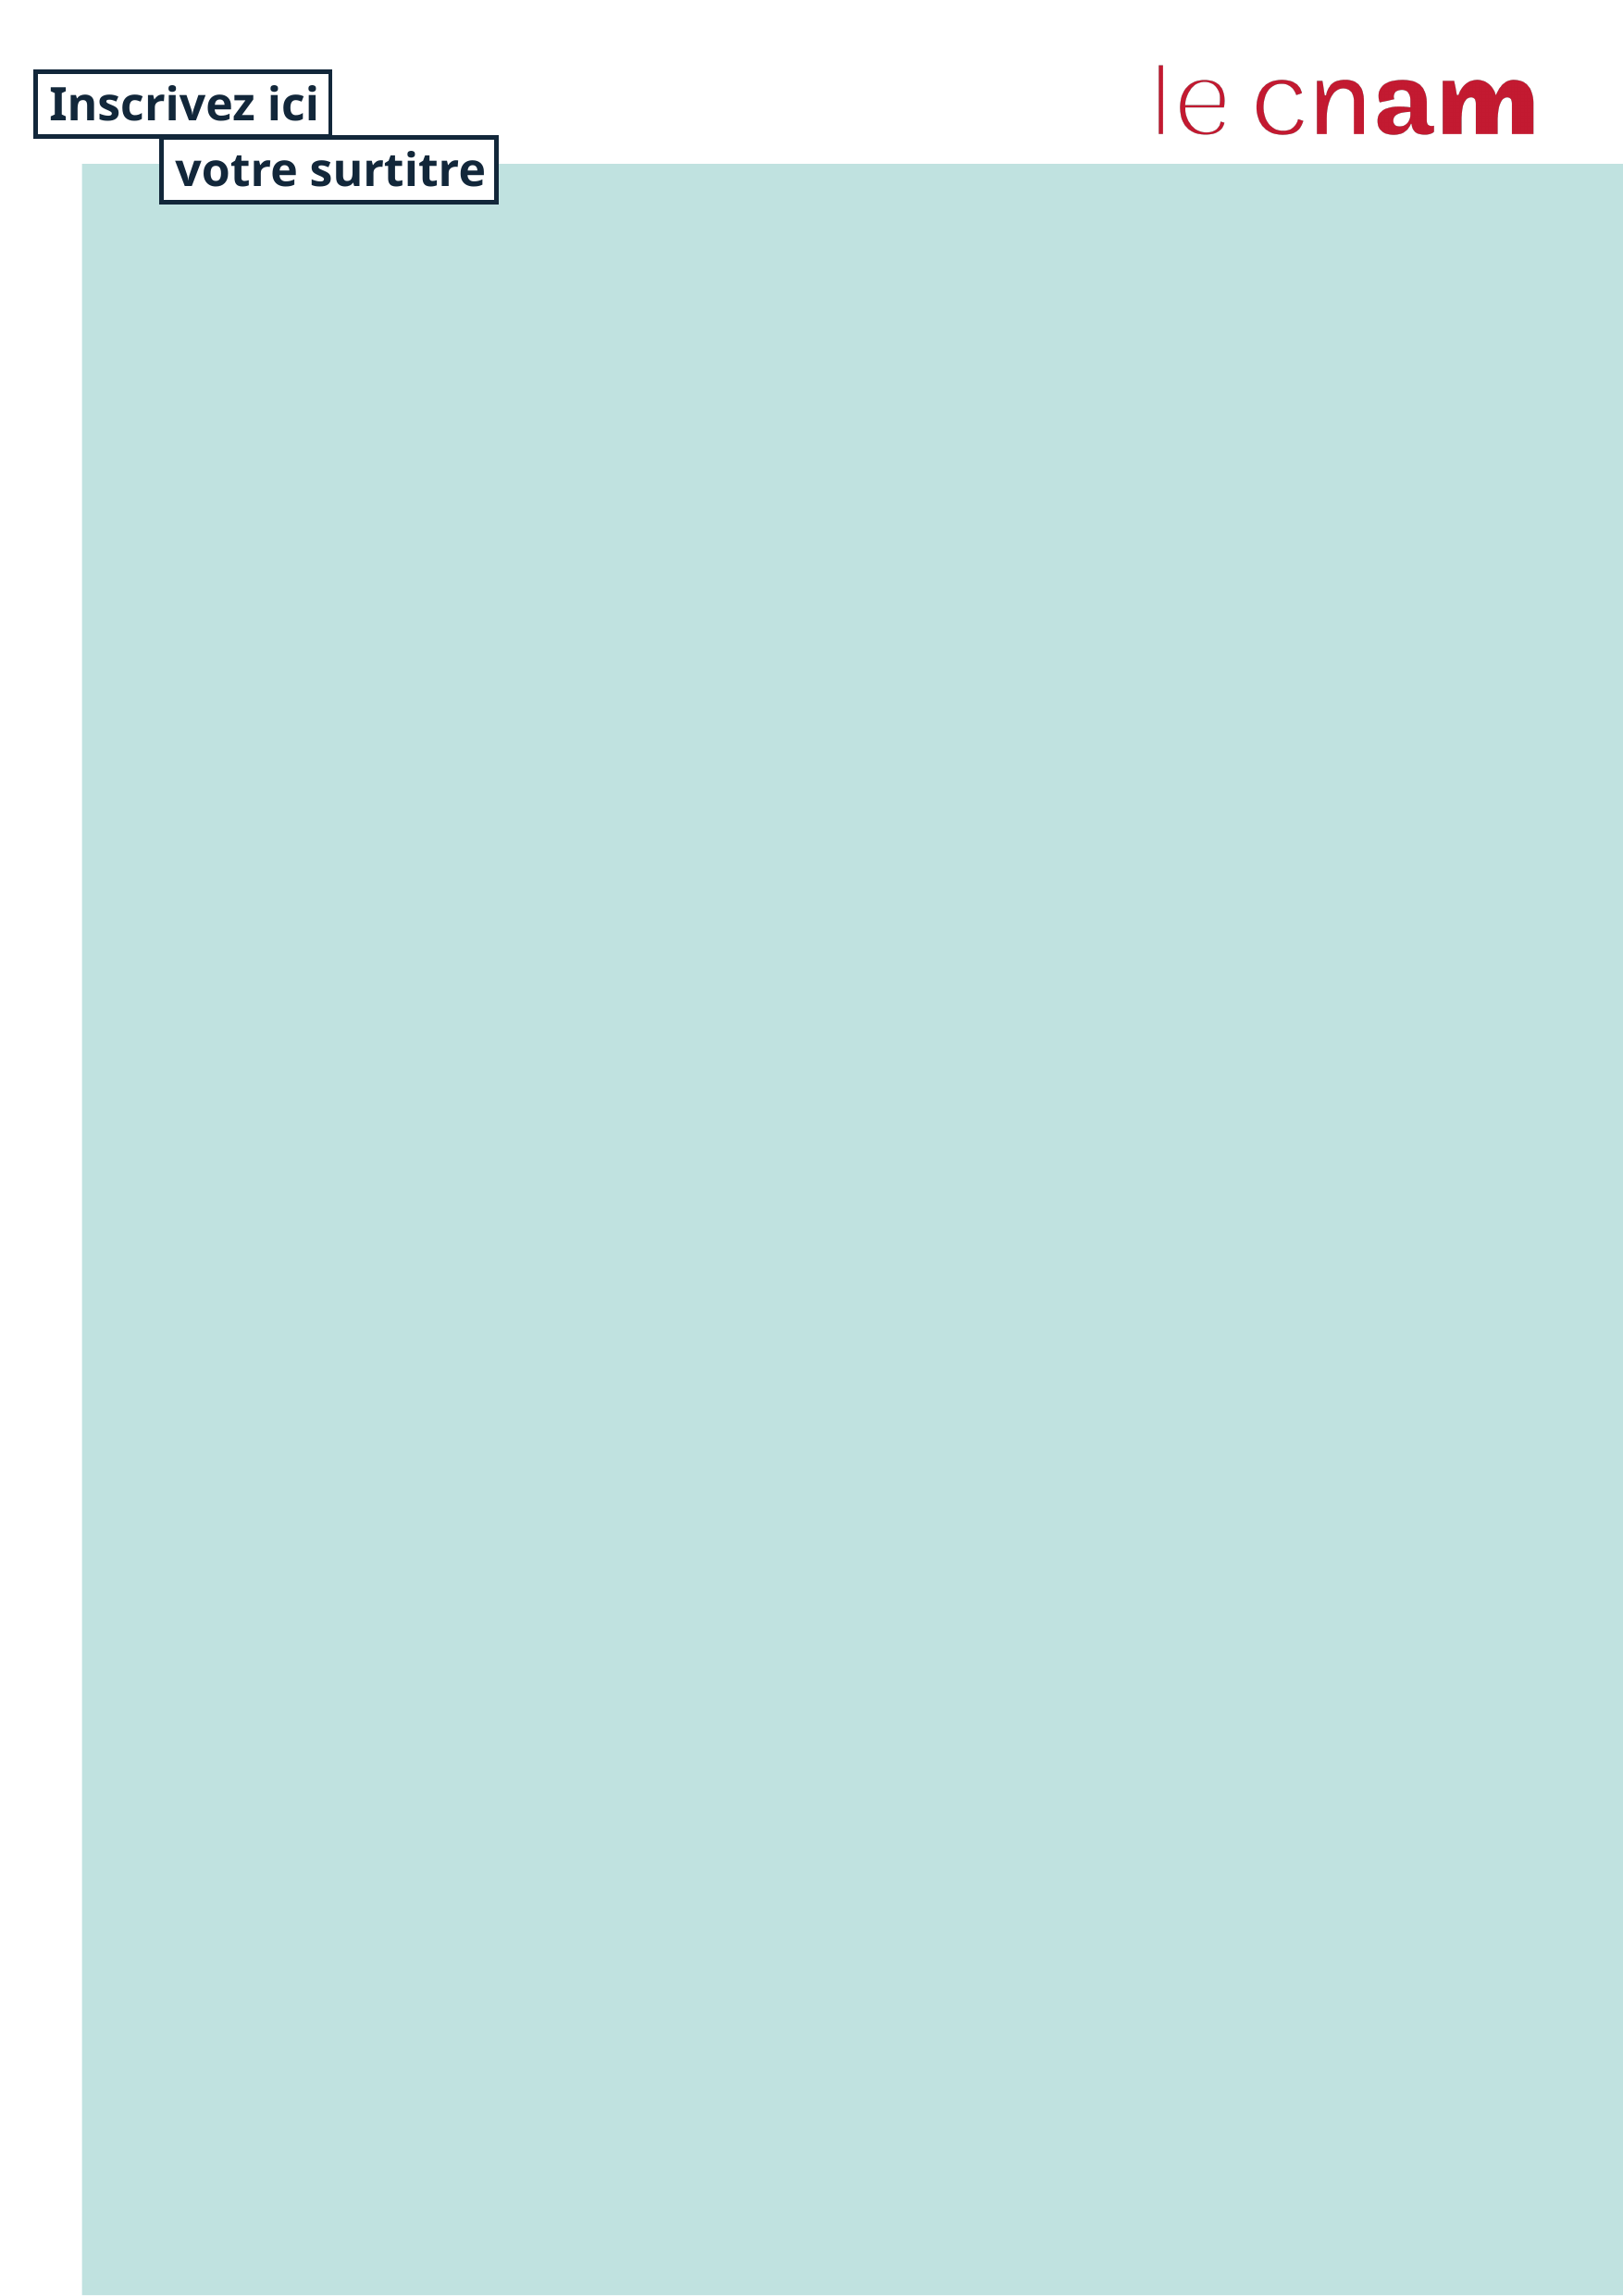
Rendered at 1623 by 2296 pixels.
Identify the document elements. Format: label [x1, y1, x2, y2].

text_box [54, 70, 472, 204]
picture [1139, 45, 1554, 155]
